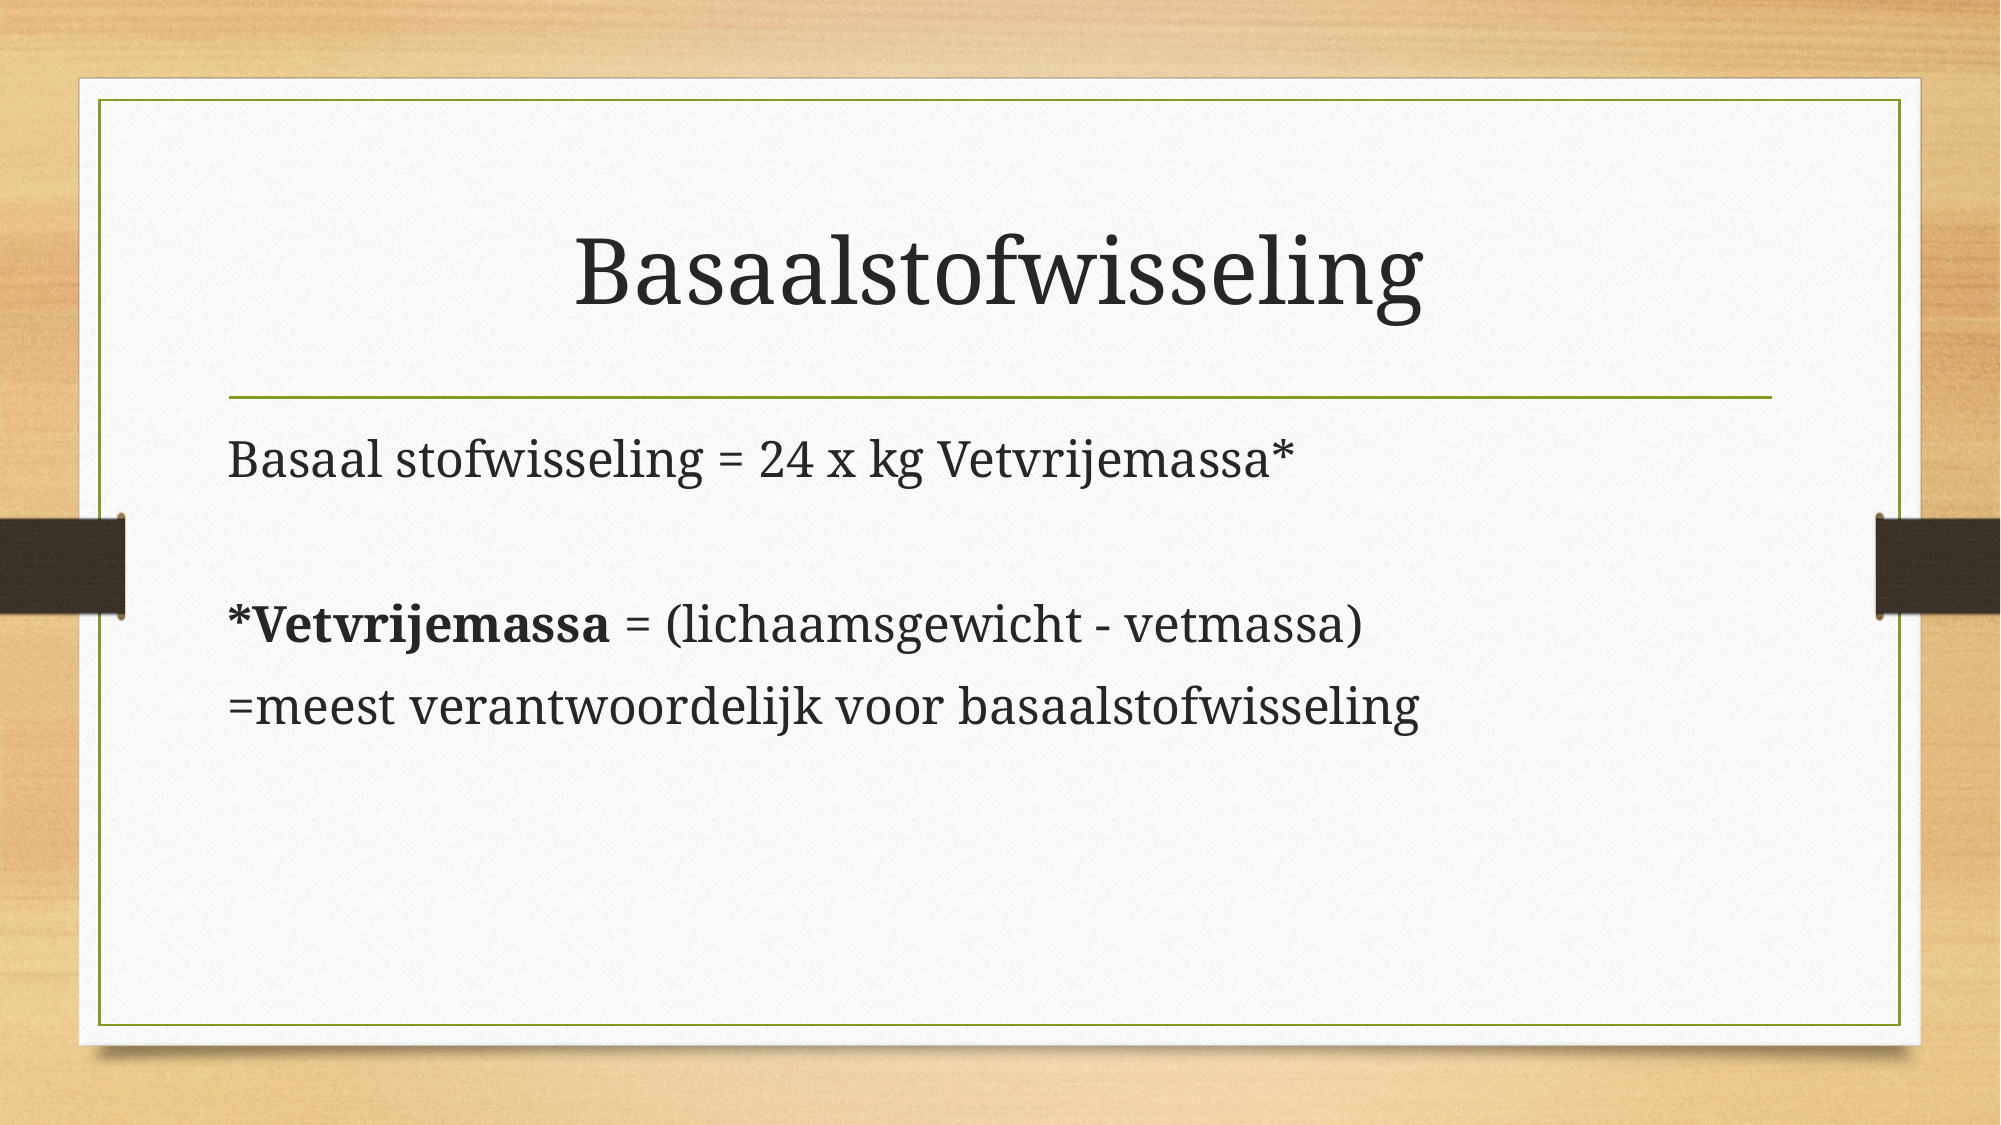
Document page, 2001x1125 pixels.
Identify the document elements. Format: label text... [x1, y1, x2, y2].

picture [0, 0, 2001, 1125]
list Basaal stofwisseling = 24 x kg Vetvrijemassa* *Vetvrijemassa = (lichaamsgewicht - vetmassa) =meest verantwoordelijk voor basaalstofwisseling [212, 419, 1788, 964]
title Basaalstofwisseling [212, 161, 1788, 375]
